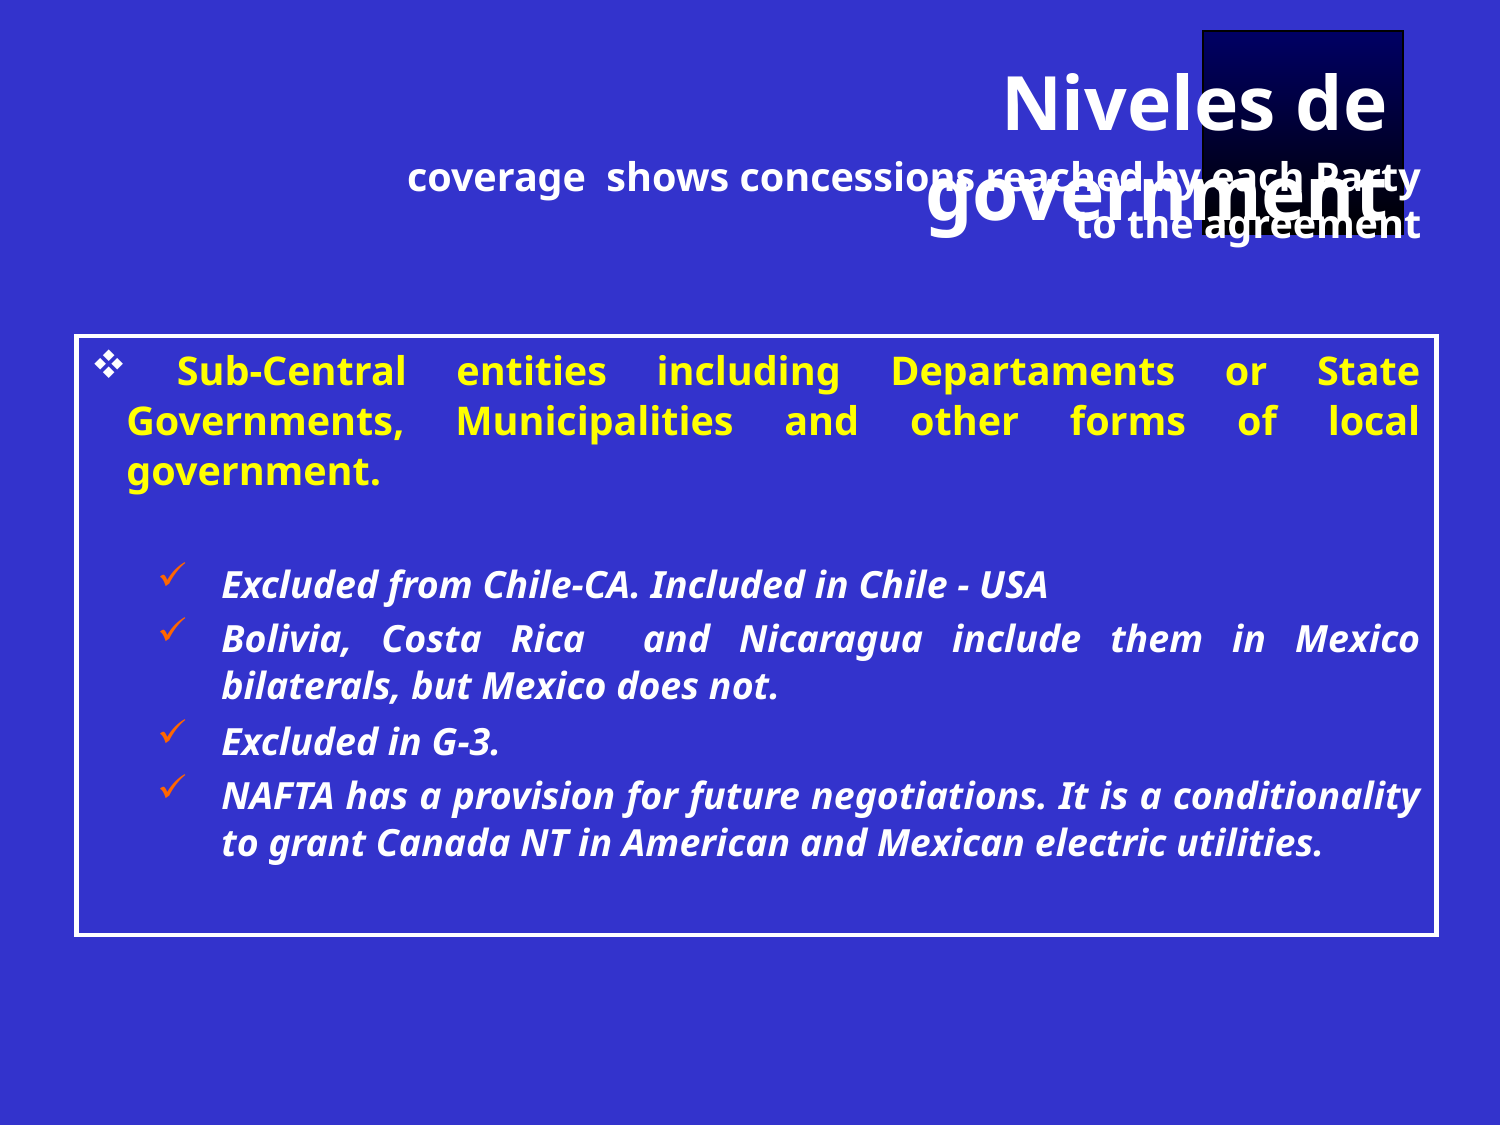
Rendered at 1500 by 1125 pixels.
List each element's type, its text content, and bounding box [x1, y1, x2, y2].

text_box Sub-Central entities including Departaments or State Governments, Municipalities and other forms of local government. Excluded from Chile-CA. Included in Chile - USA Bolivia, Costa Rica and Nicaragua include them in Mexico bilaterals, but Mexico does not. Excluded in G-3. NAFTA has a provision for future negotiations. It is a conditionality to grant Canada NT in American and Mexican electric utilities. [76, 335, 1437, 936]
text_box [379, 30, 1437, 255]
